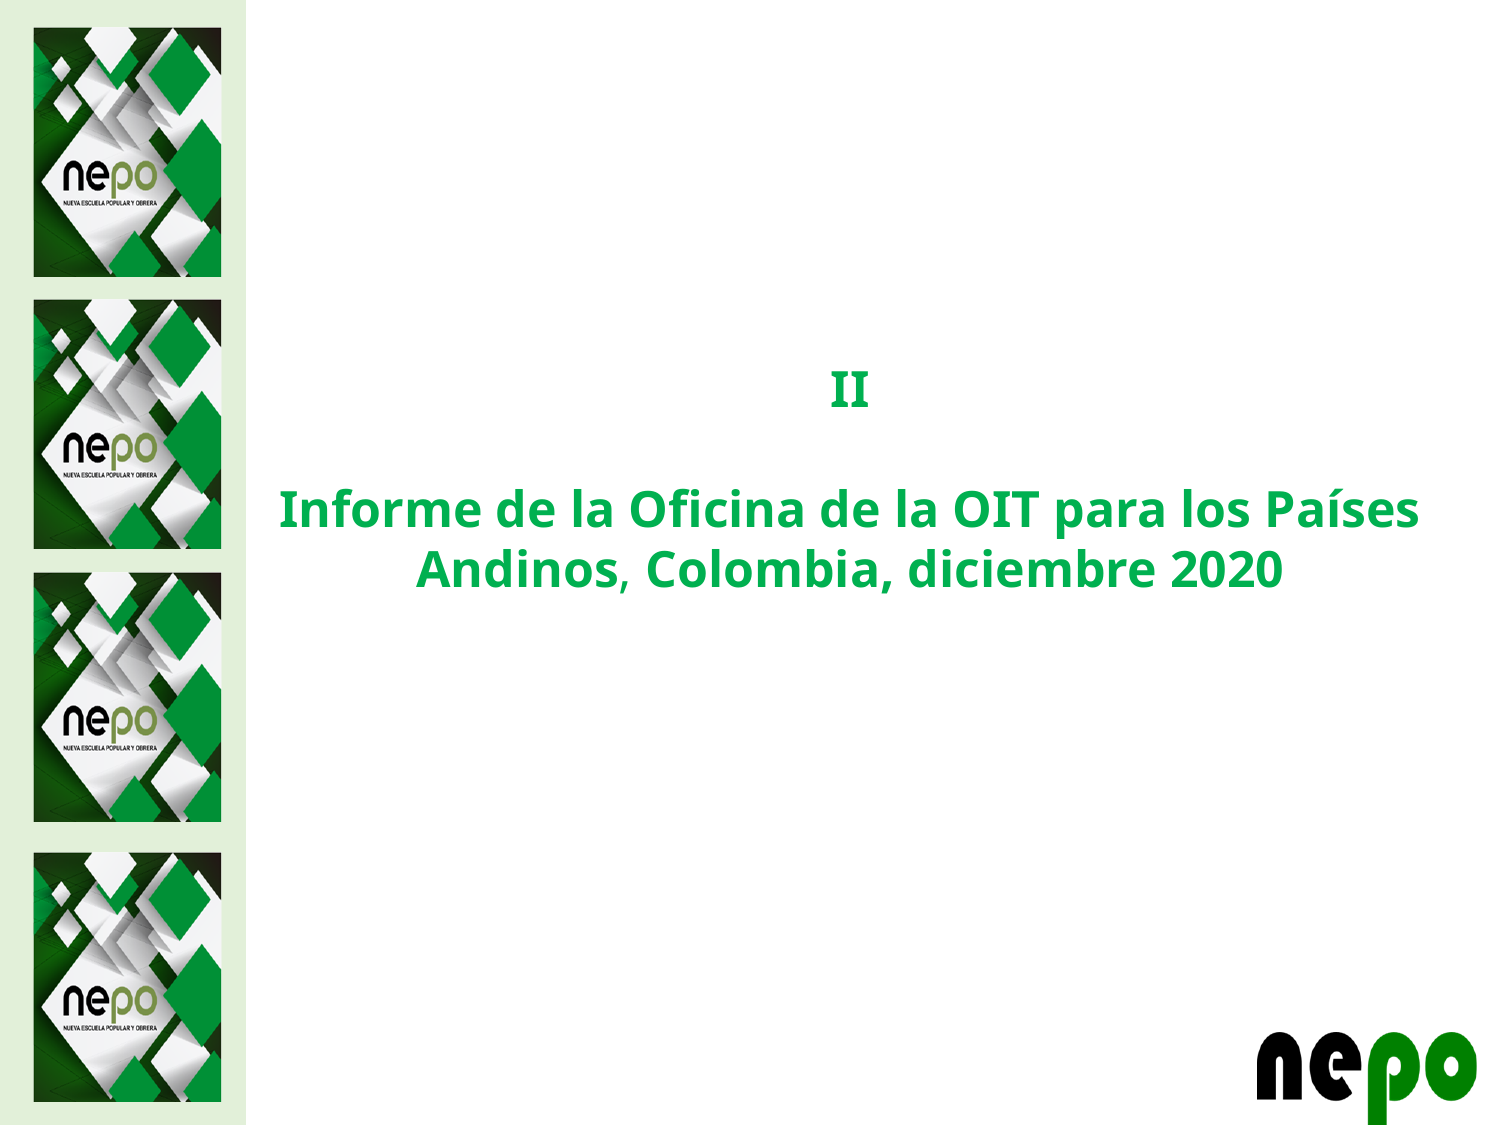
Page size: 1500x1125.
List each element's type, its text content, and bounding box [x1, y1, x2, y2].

text_box II Informe de la Oficina de la OIT para los Países Andinos, Colombia, diciembre 2020 [253, 349, 1447, 605]
picture [1257, 1032, 1477, 1125]
picture [0, 0, 246, 1125]
